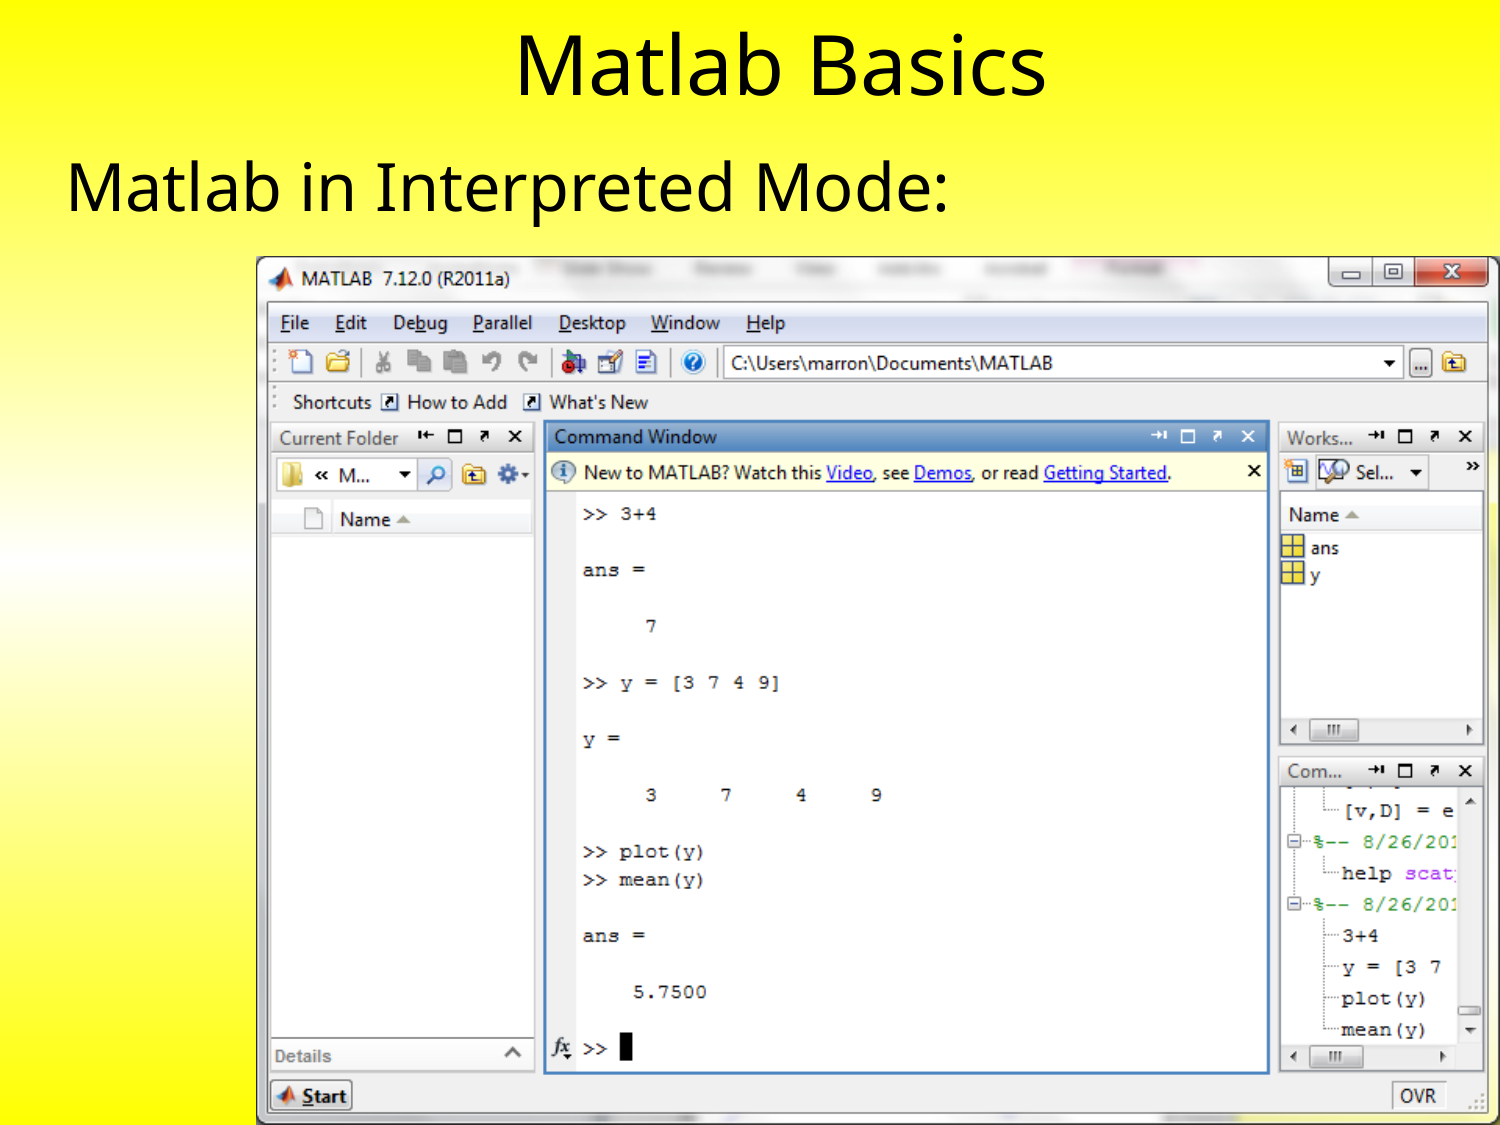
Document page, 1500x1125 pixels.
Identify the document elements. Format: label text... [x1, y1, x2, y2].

title Matlab Basics [125, 0, 1438, 125]
list Matlab in Interpreted Mode: [50, 137, 1463, 1025]
picture [255, 255, 1500, 1125]
